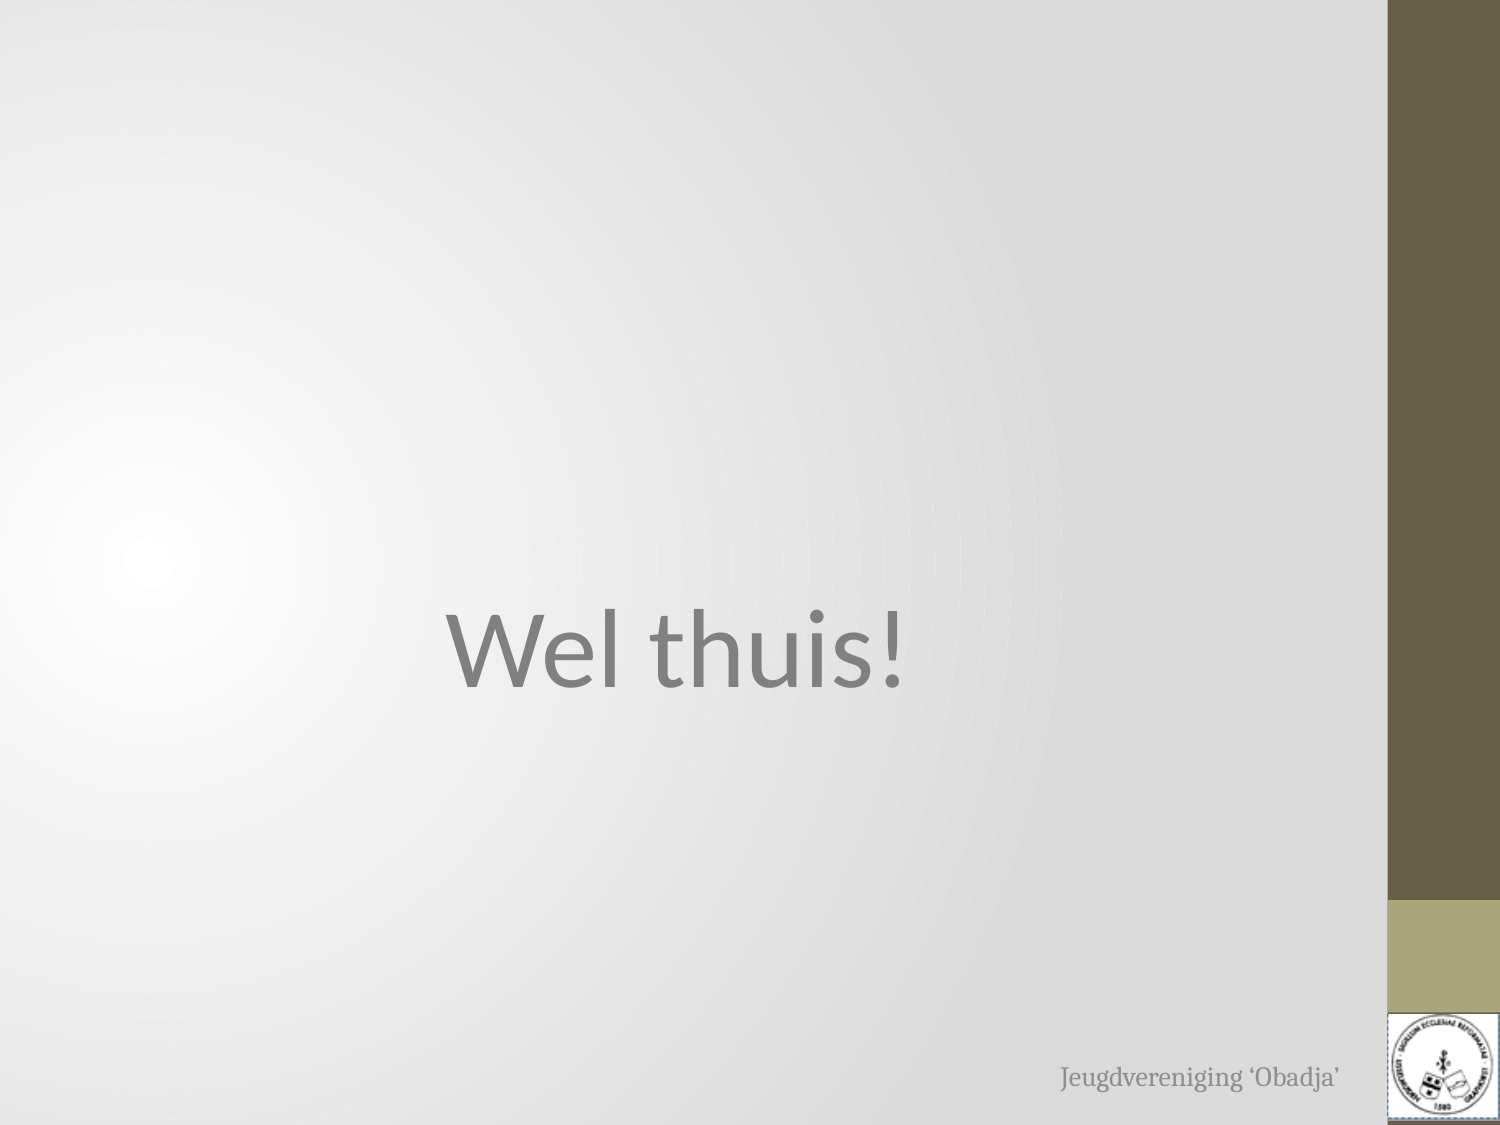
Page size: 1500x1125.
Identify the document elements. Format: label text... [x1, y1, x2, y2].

picture [1387, 1014, 1500, 1121]
subtitle Jeugdvereniging ‘Obadja’ [1045, 1050, 1384, 1100]
text_box Wel thuis! [431, 432, 1010, 763]
